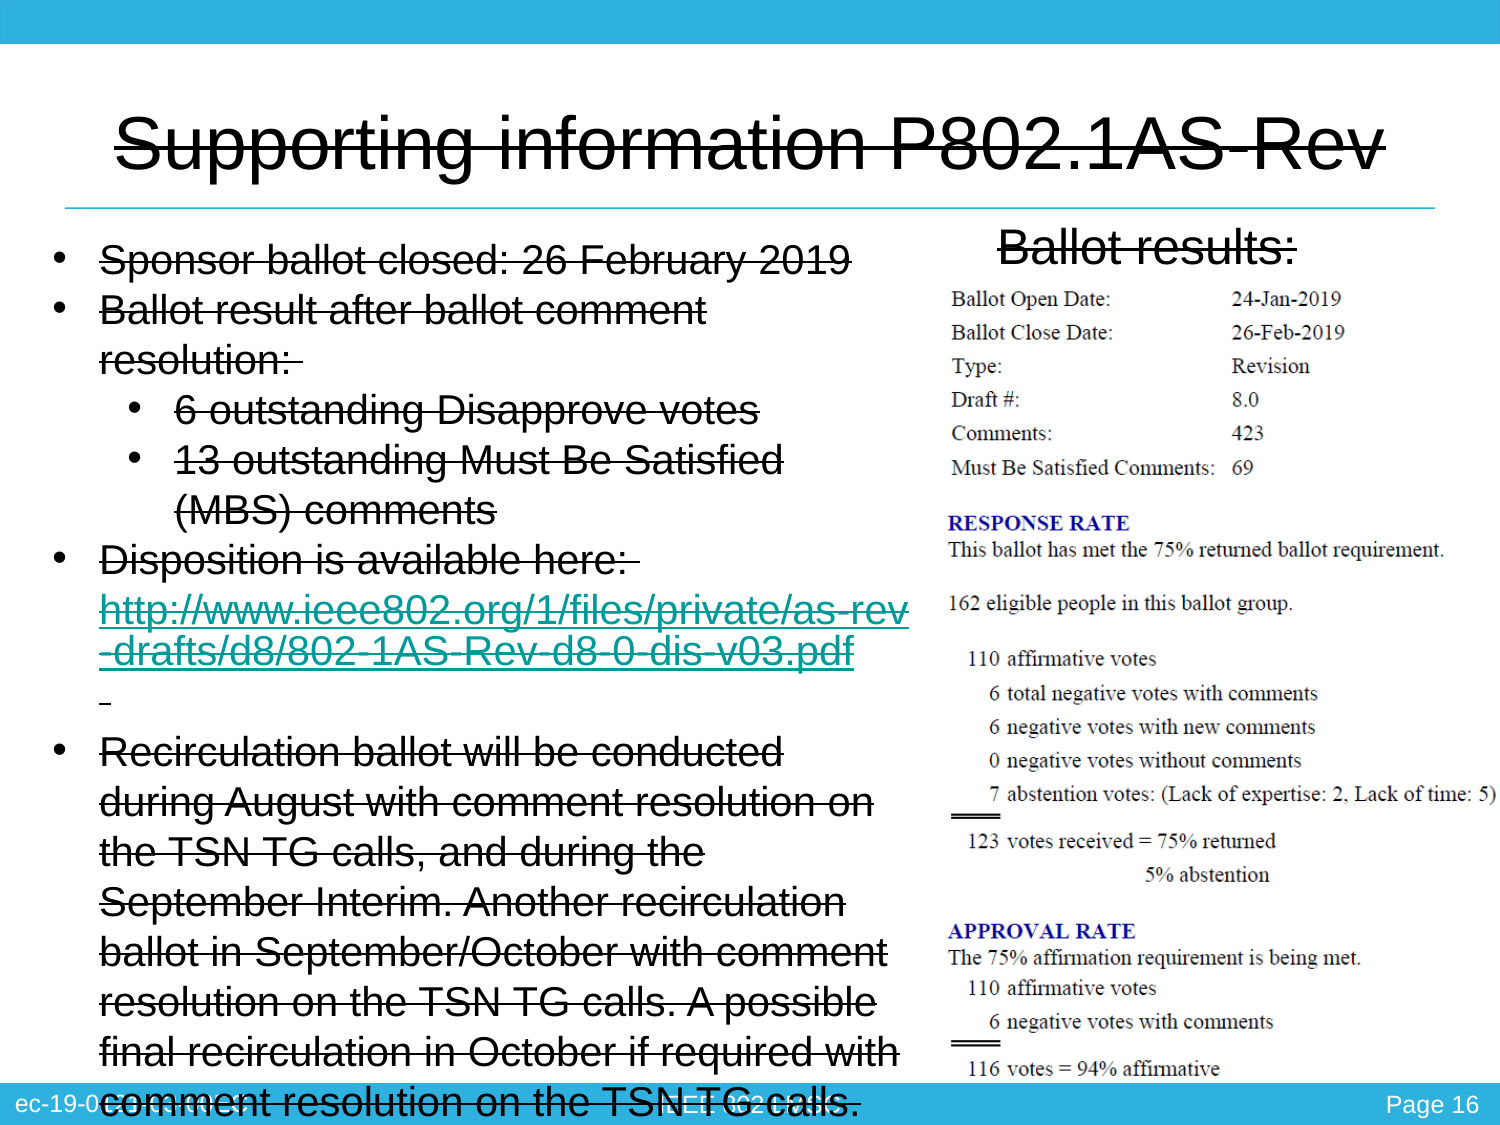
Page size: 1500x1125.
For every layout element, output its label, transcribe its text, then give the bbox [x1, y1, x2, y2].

text_box Sponsor ballot closed: 26 February 2019 Ballot result after ballot comment resolution: 6 outstanding Disapprove votes 13 outstanding Must Be Satisfied (MBS) comments Disposition is available here: http://www.ieee802.org/1/files/private/as-rev-drafts/d8/802-1AS-Rev-d8-0-dis-v03.pdf Recirculation ballot will be conducted during August with comment resolution on the TSN TG calls, and during the September Interim. Another recirculation ballot in September/October with comment resolution on the TSN TG calls. A possible final recirculation in October if required with comment resolution on the TSN TG calls. [37, 224, 925, 1091]
title Supporting information P802.1AS-Rev [75, 74, 1425, 204]
text_box Ballot results: [982, 206, 1313, 282]
picture [947, 284, 1500, 1078]
